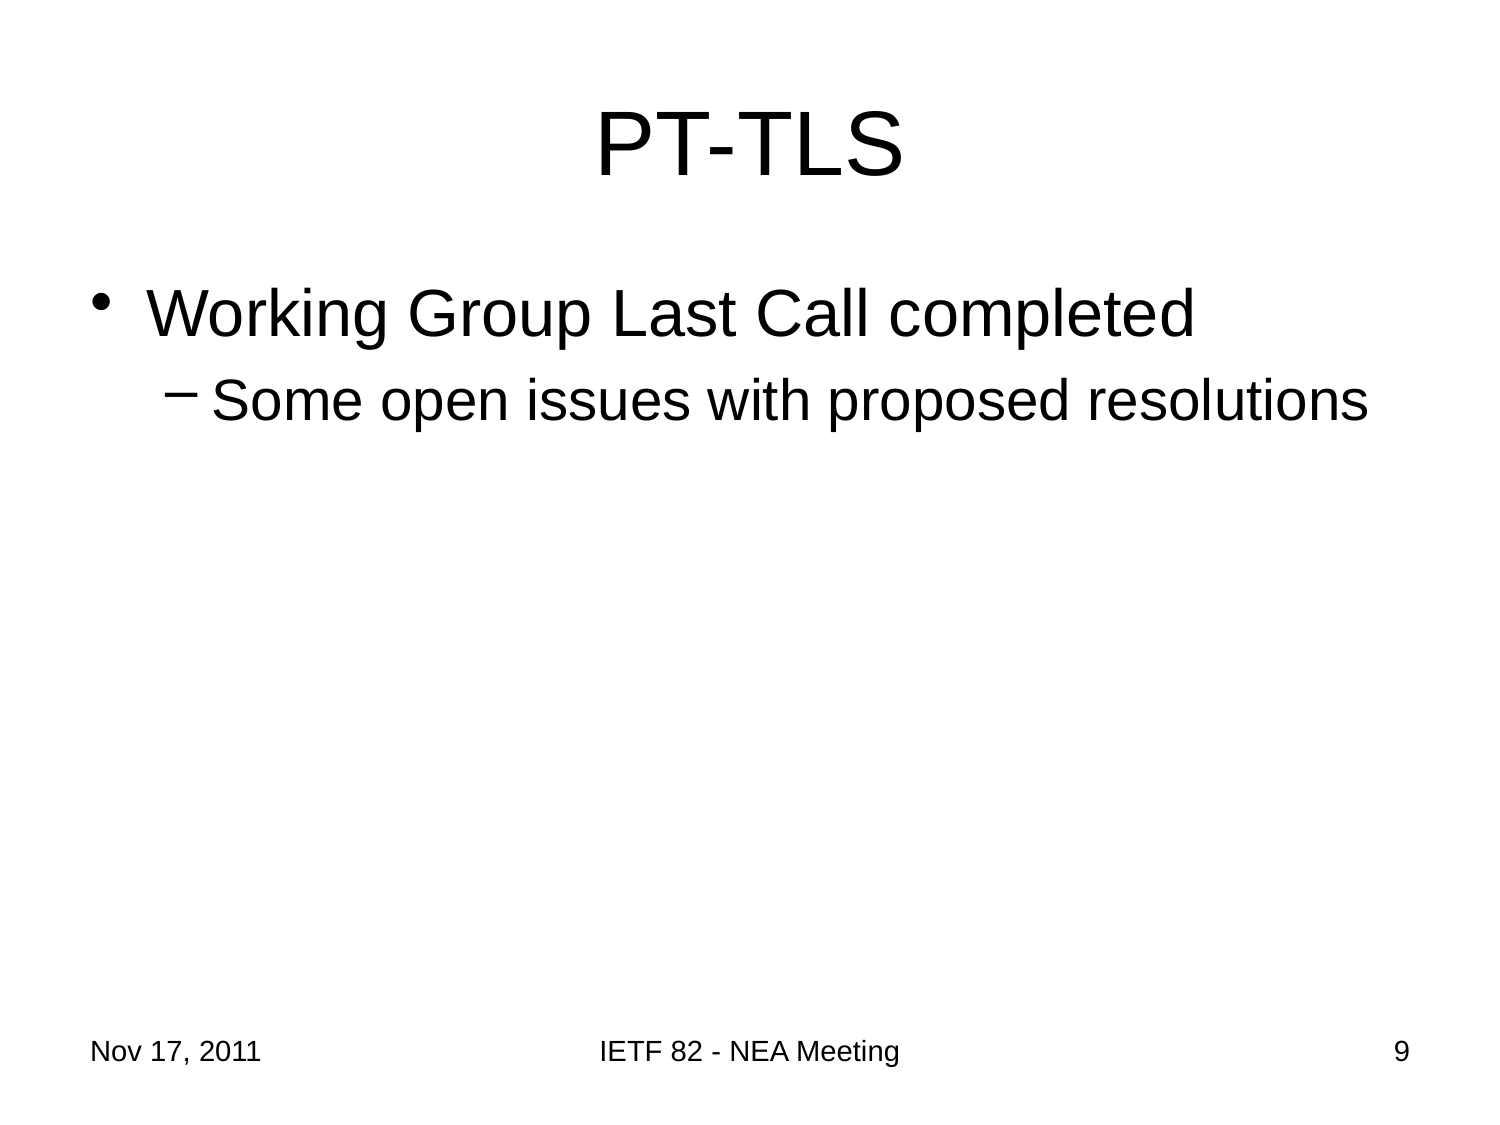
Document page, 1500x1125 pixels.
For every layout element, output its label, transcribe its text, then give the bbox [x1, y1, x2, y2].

title PT-TLS [74, 44, 1426, 233]
slide_number 9 [1074, 1024, 1426, 1103]
footer IETF 82 - NEA Meeting [512, 1024, 988, 1103]
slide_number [74, 1024, 426, 1103]
list Working Group Last Call completed Some open issues with proposed resolutions [74, 262, 1426, 1006]
